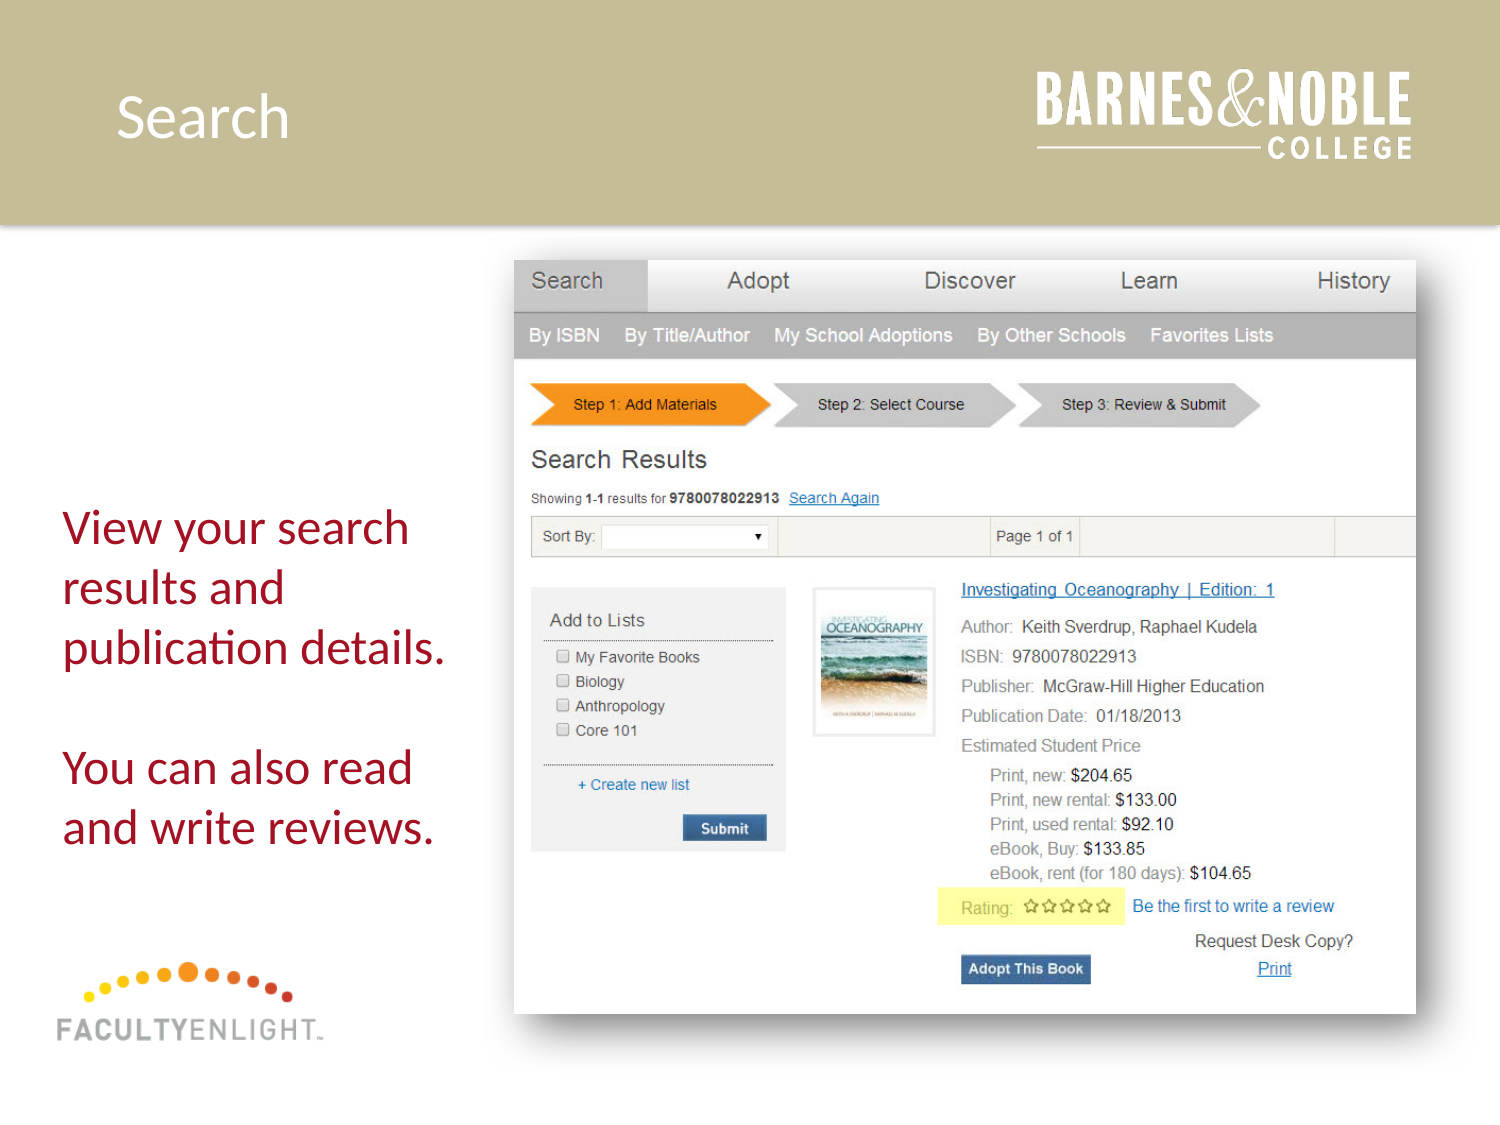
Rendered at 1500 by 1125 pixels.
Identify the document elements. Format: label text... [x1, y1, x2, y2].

picture [514, 259, 1416, 1014]
text_box Search [0, 0, 1500, 226]
picture [1030, 62, 1417, 176]
picture [56, 962, 326, 1041]
text_box View your search results and publication details. You can also read and write reviews. [47, 487, 509, 863]
